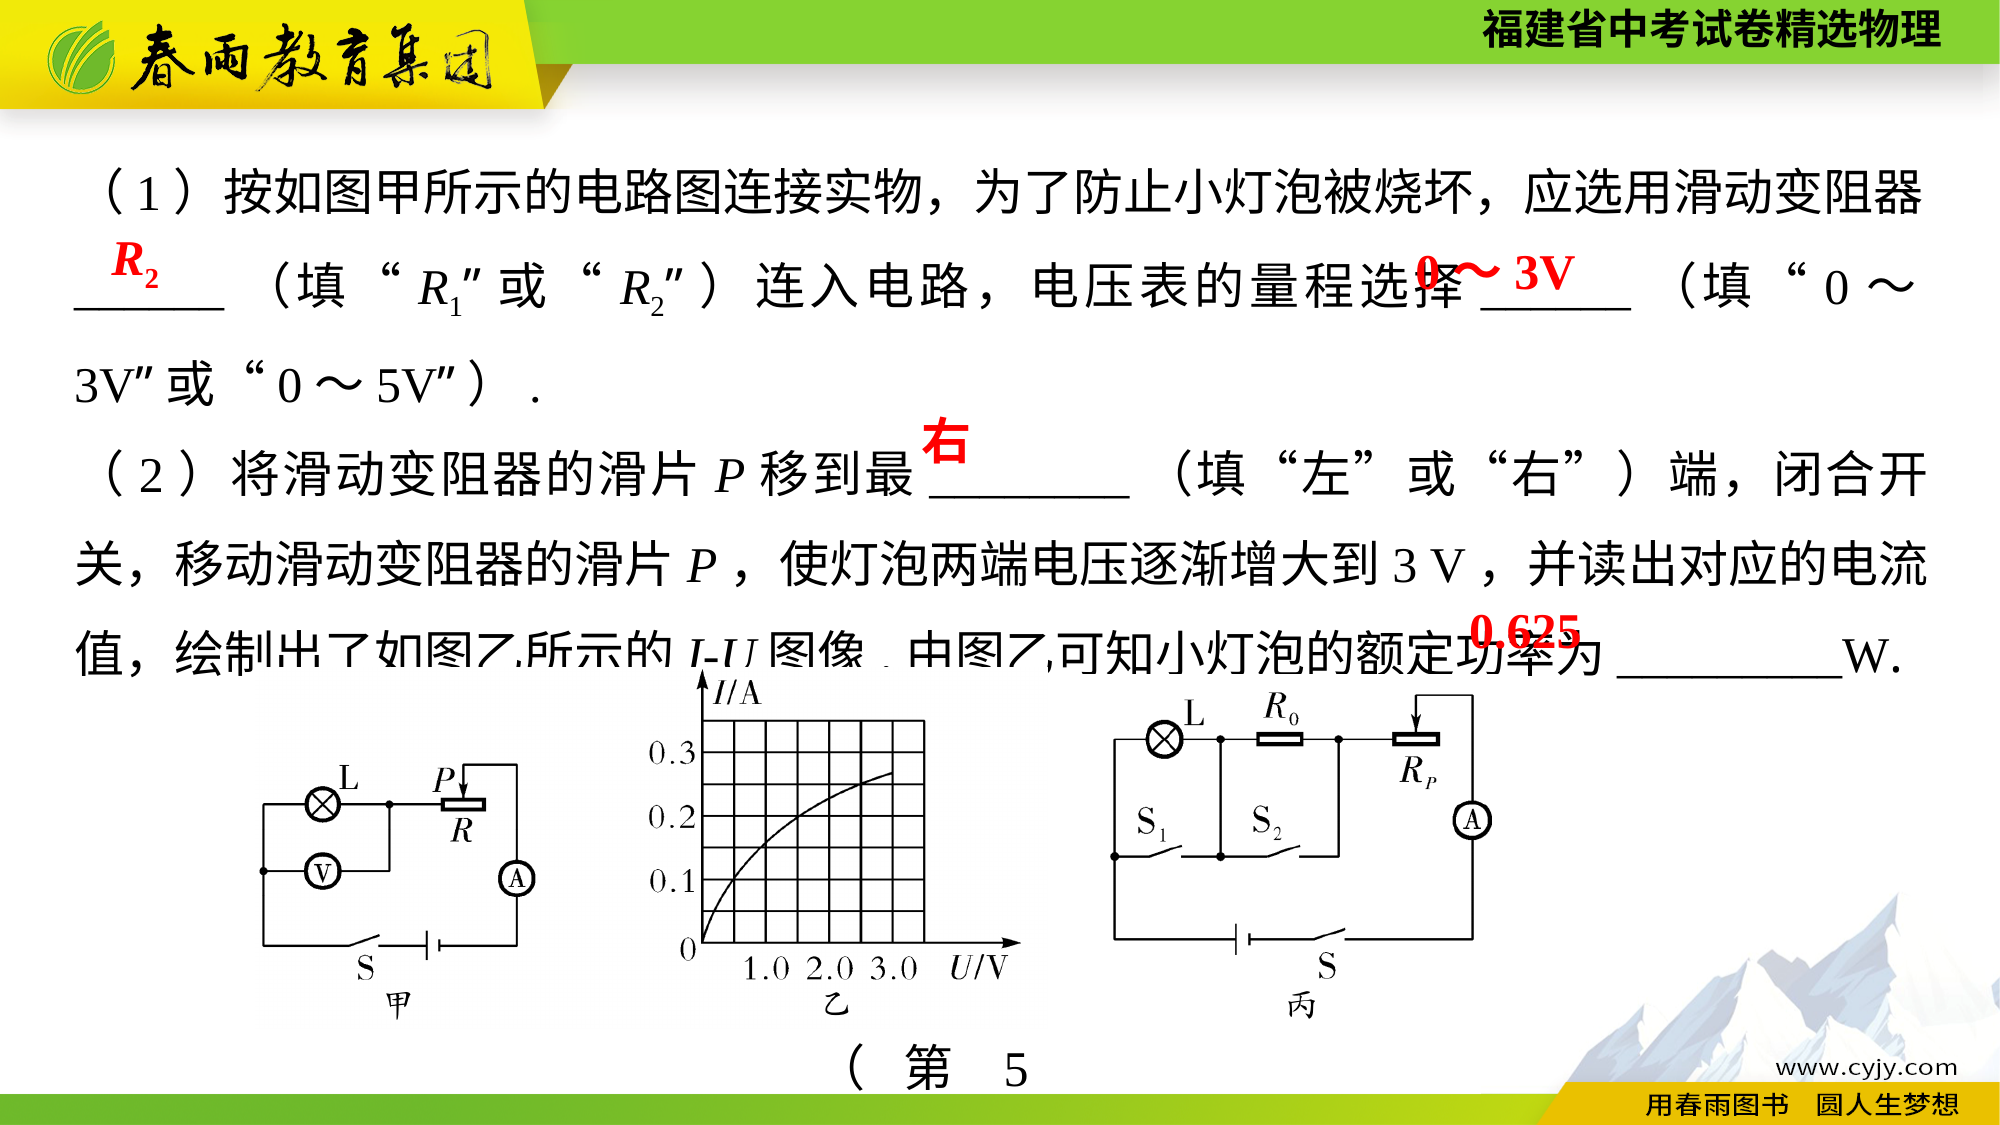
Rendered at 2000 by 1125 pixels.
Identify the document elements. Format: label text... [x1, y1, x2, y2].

list （1）按如图甲所示的电路图连接实物，为了防止小灯泡被烧坏，应选用滑动变阻器______（填“R1”或“R2”）连入电路，电压表的量程选择______（填“0～3V”或“0～5V”）. （2）将滑动变阻器的滑片P移到最________（填“左”或“右”）端，闭合开关，移动滑动变阻器的滑片P，使灯泡两端电压逐渐增大到3 V，并读出对应的电流值，绘制出了如图乙所示的I-U图像.由图乙可知小灯泡的额定功率为_________W. [59, 122, 1944, 683]
picture [0, 0, 2000, 1125]
text_box R2 [96, 218, 236, 302]
text_box 右 [906, 402, 1037, 478]
text_box 0～3V [1400, 231, 1591, 307]
text_box （第5题） [800, 999, 1056, 1105]
text_box 0.625 [1454, 591, 1659, 667]
